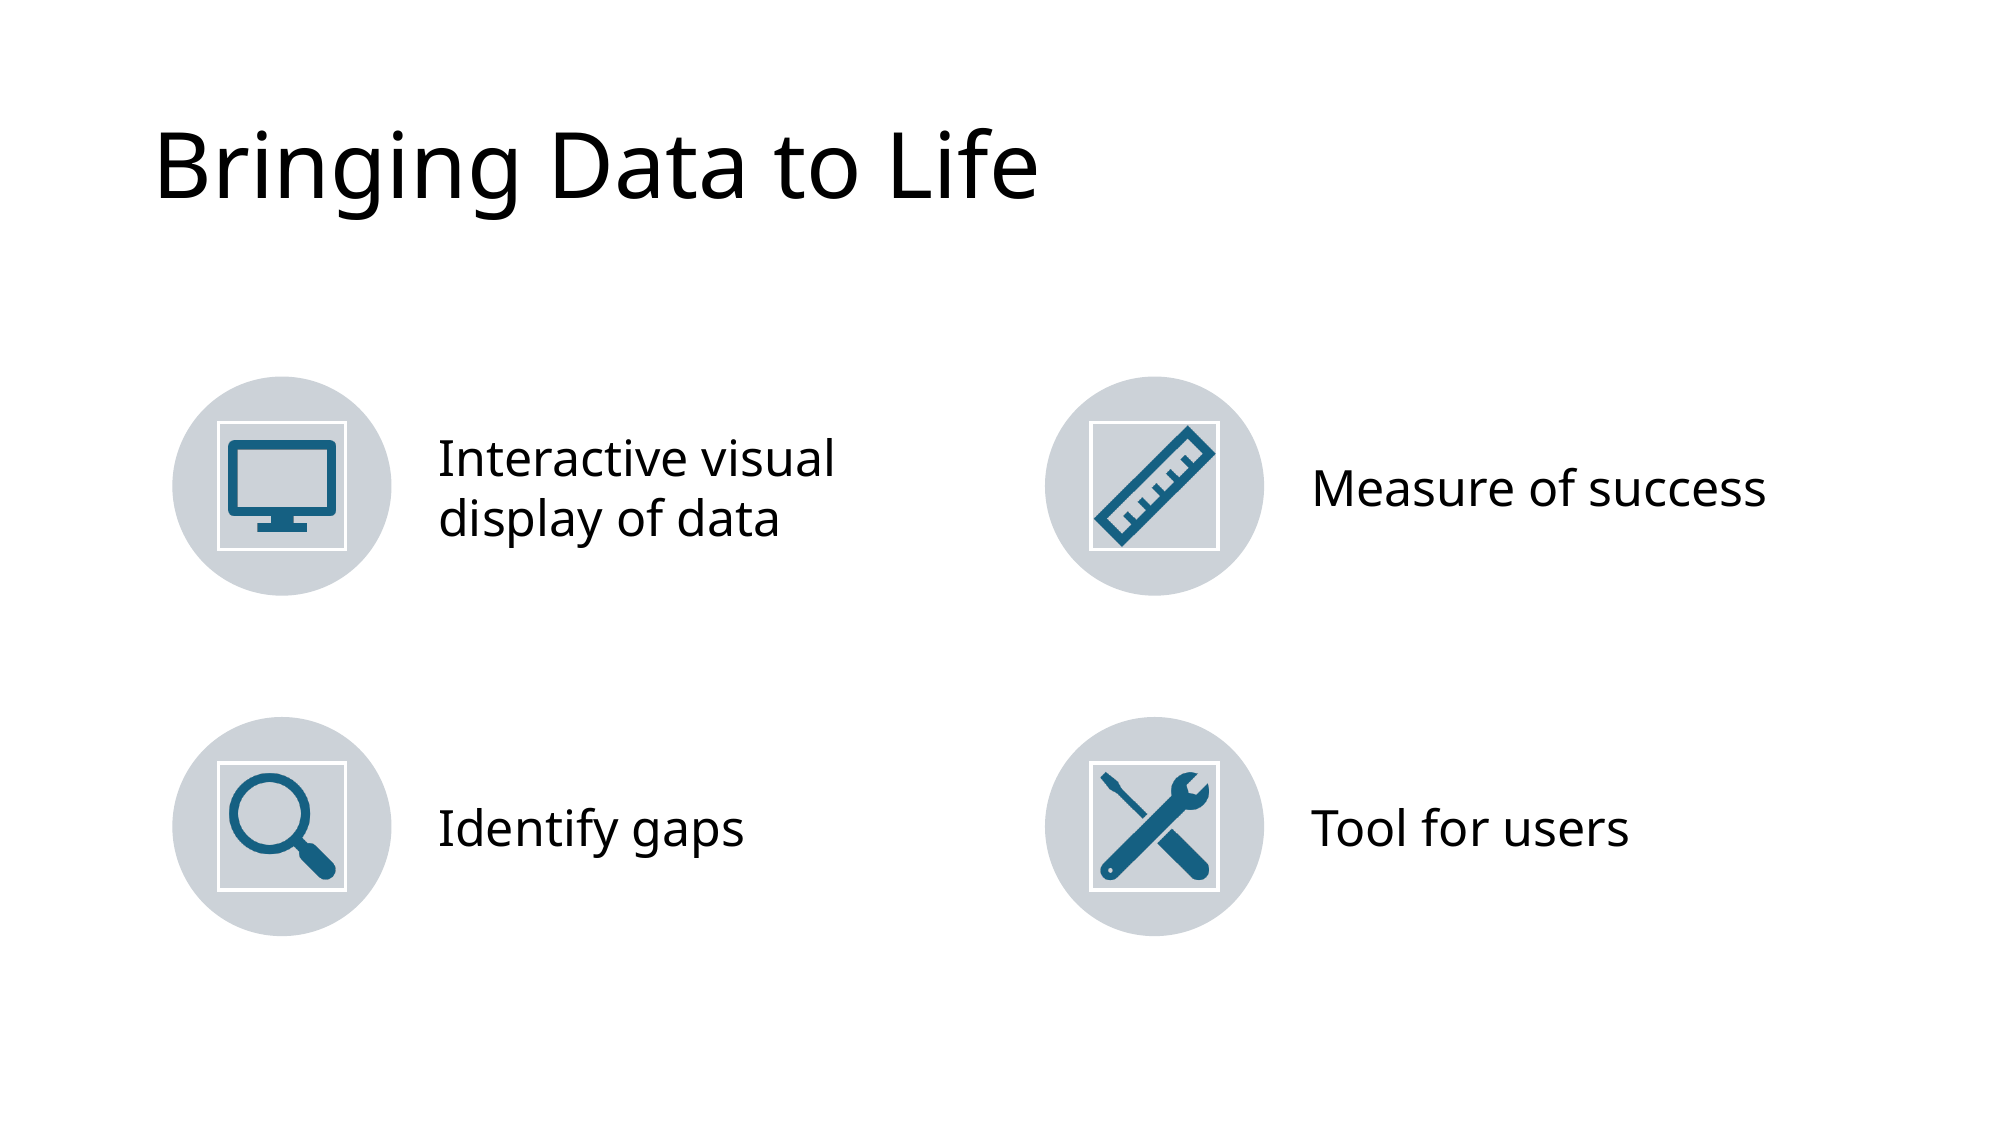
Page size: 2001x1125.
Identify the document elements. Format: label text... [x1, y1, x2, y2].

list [136, 298, 1863, 1014]
title Bringing Data to Life [137, 59, 1863, 278]
